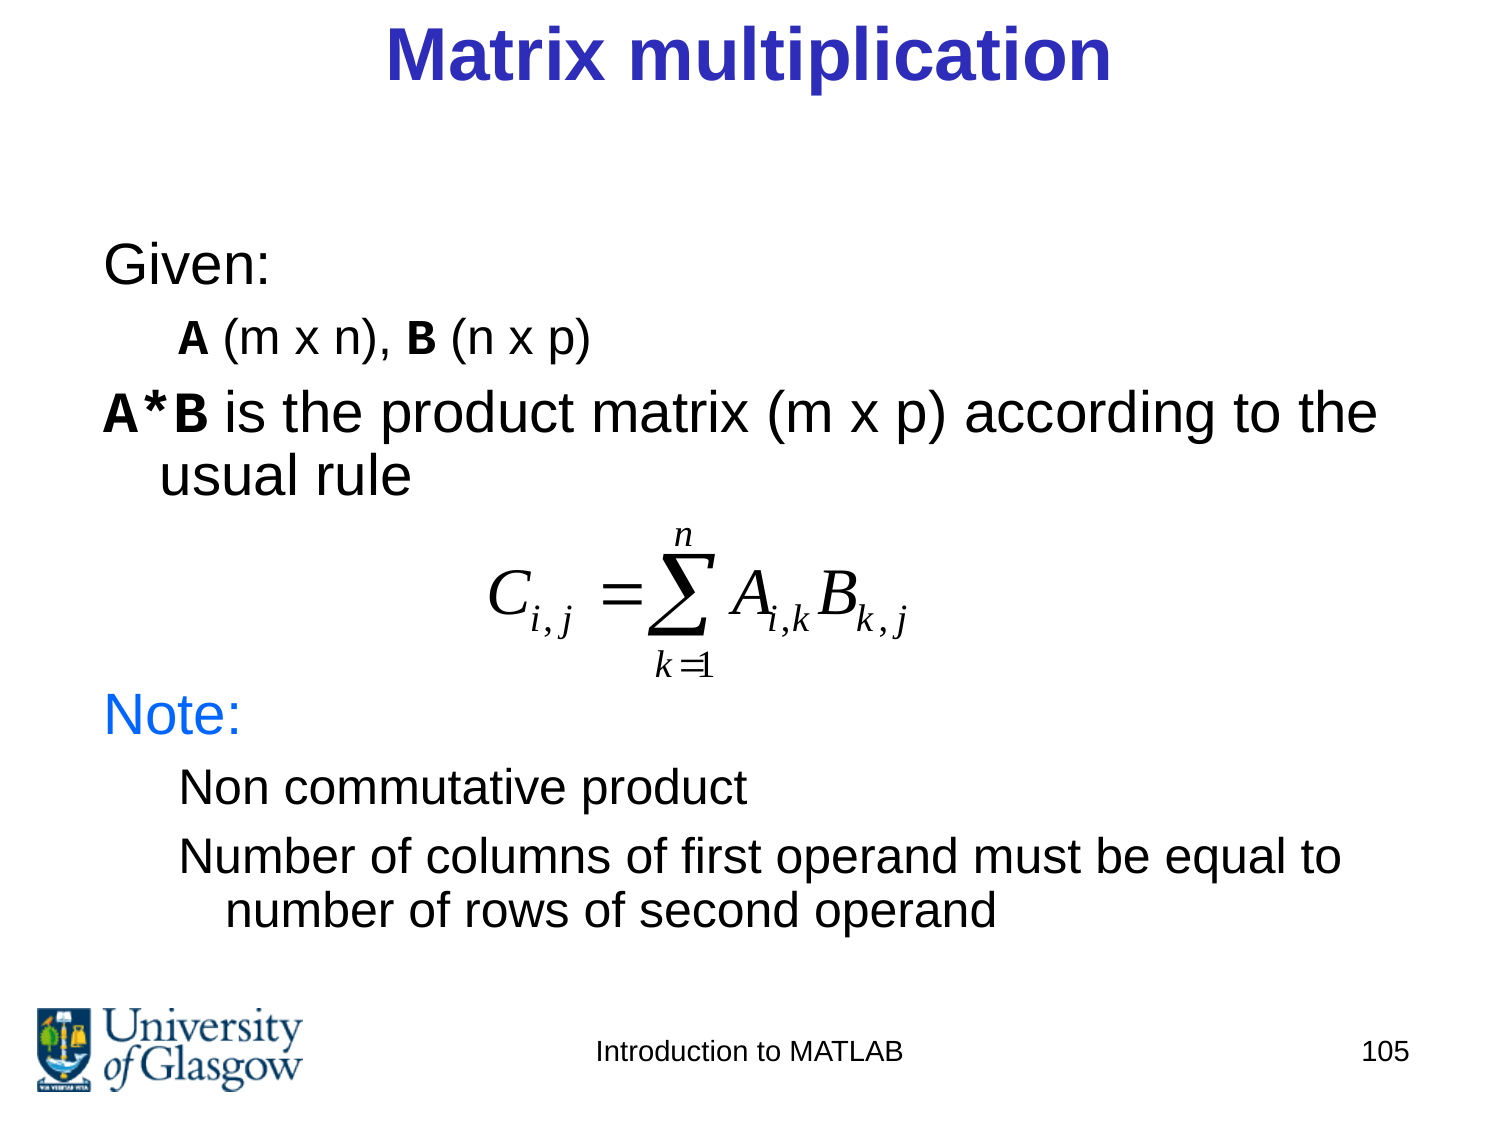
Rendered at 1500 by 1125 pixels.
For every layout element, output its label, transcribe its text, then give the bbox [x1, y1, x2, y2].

list Given: A (m x n), B (n x p) A*B is the product matrix (m x p) according to the usual rule Note: Non commutative product Number of columns of first operand must be equal to number of rows of second operand [88, 226, 1439, 969]
picture [37, 1008, 303, 1092]
title Matrix multiplication [0, 0, 1500, 119]
footer Introduction to MATLAB [512, 1024, 988, 1103]
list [478, 503, 928, 692]
slide_number 105 [1074, 1024, 1425, 1103]
